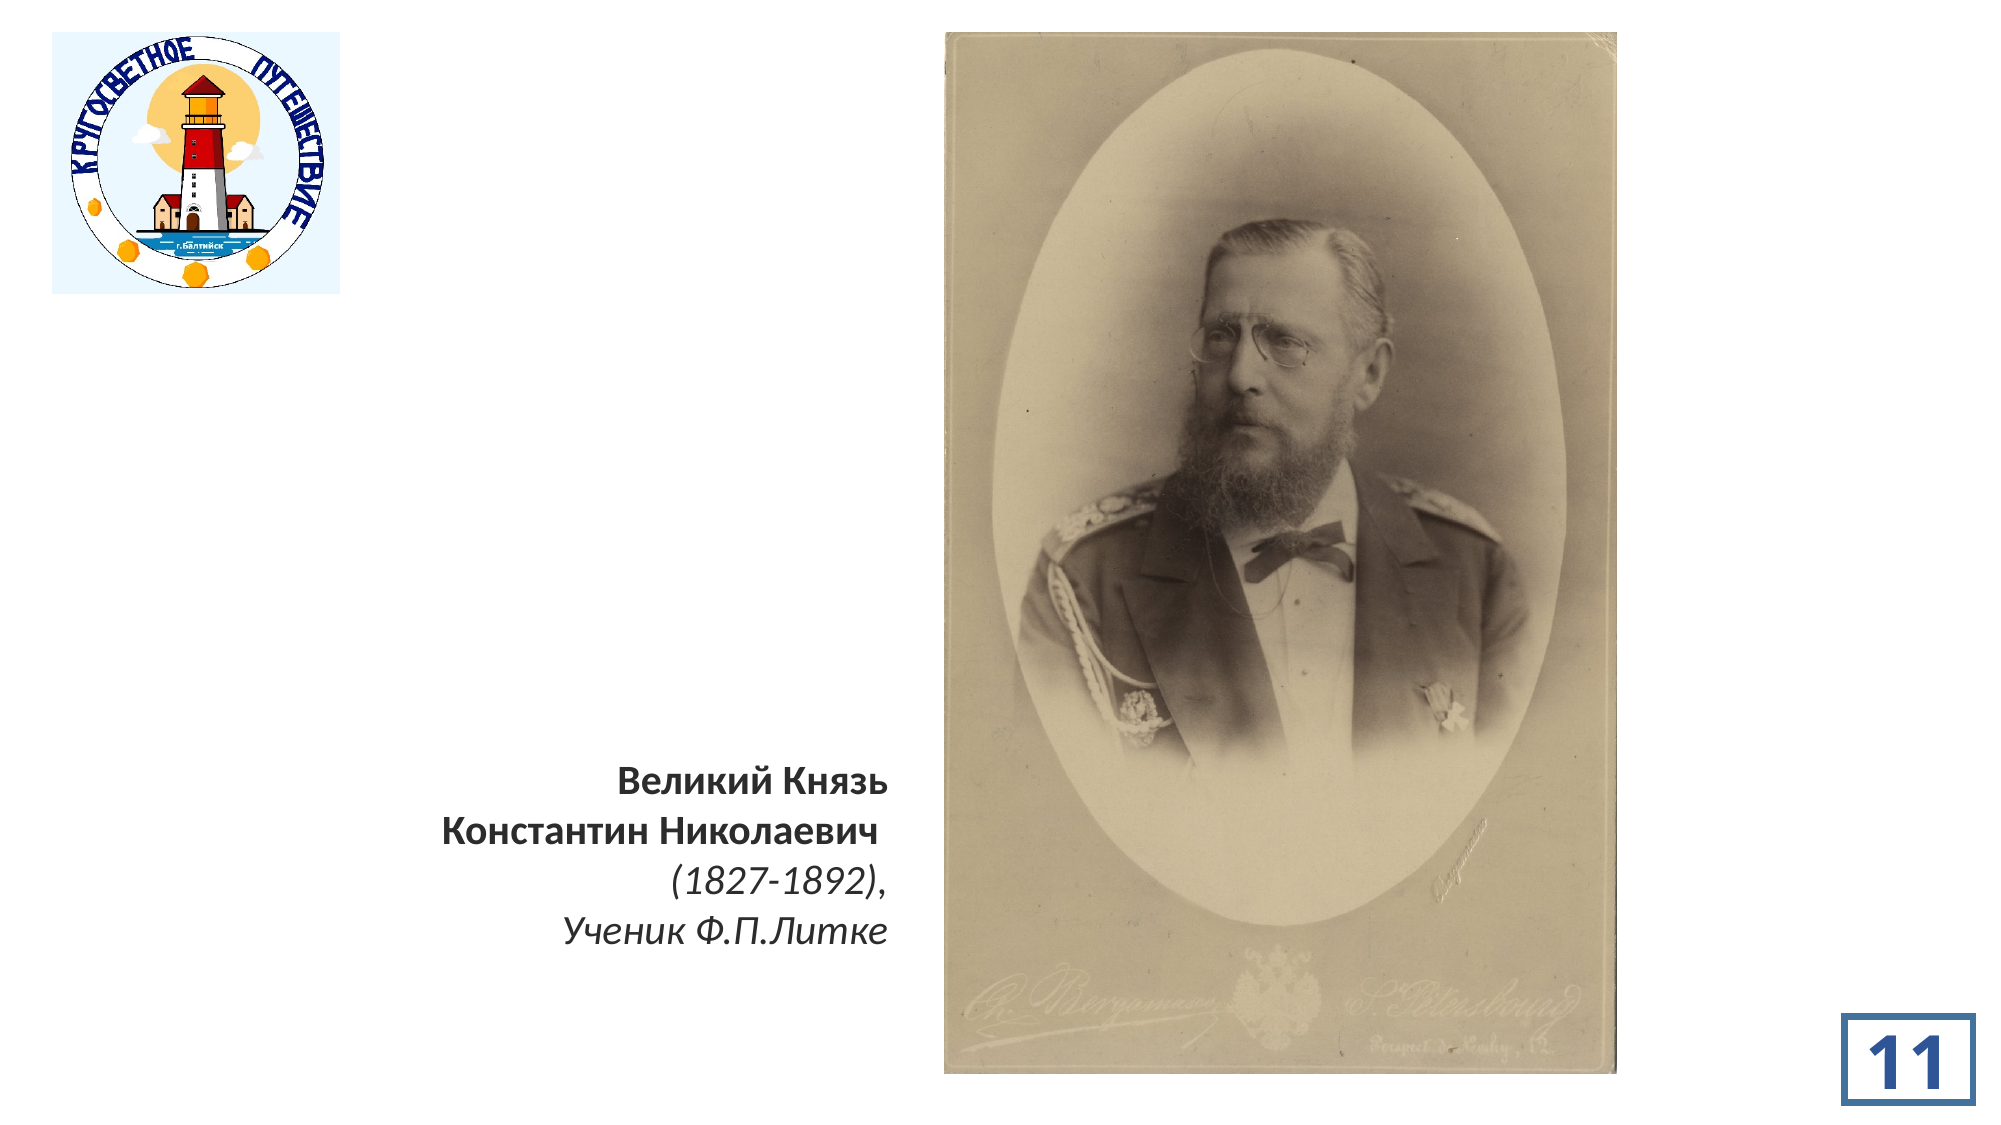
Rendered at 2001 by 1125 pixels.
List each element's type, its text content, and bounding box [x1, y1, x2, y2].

picture [944, 32, 1617, 1074]
picture [52, 32, 340, 294]
text_box Великий Князь Константин Николаевич (1827-1892), Ученик Ф.П.Литке [180, 745, 904, 961]
text_box 11 [1843, 1015, 1974, 1104]
